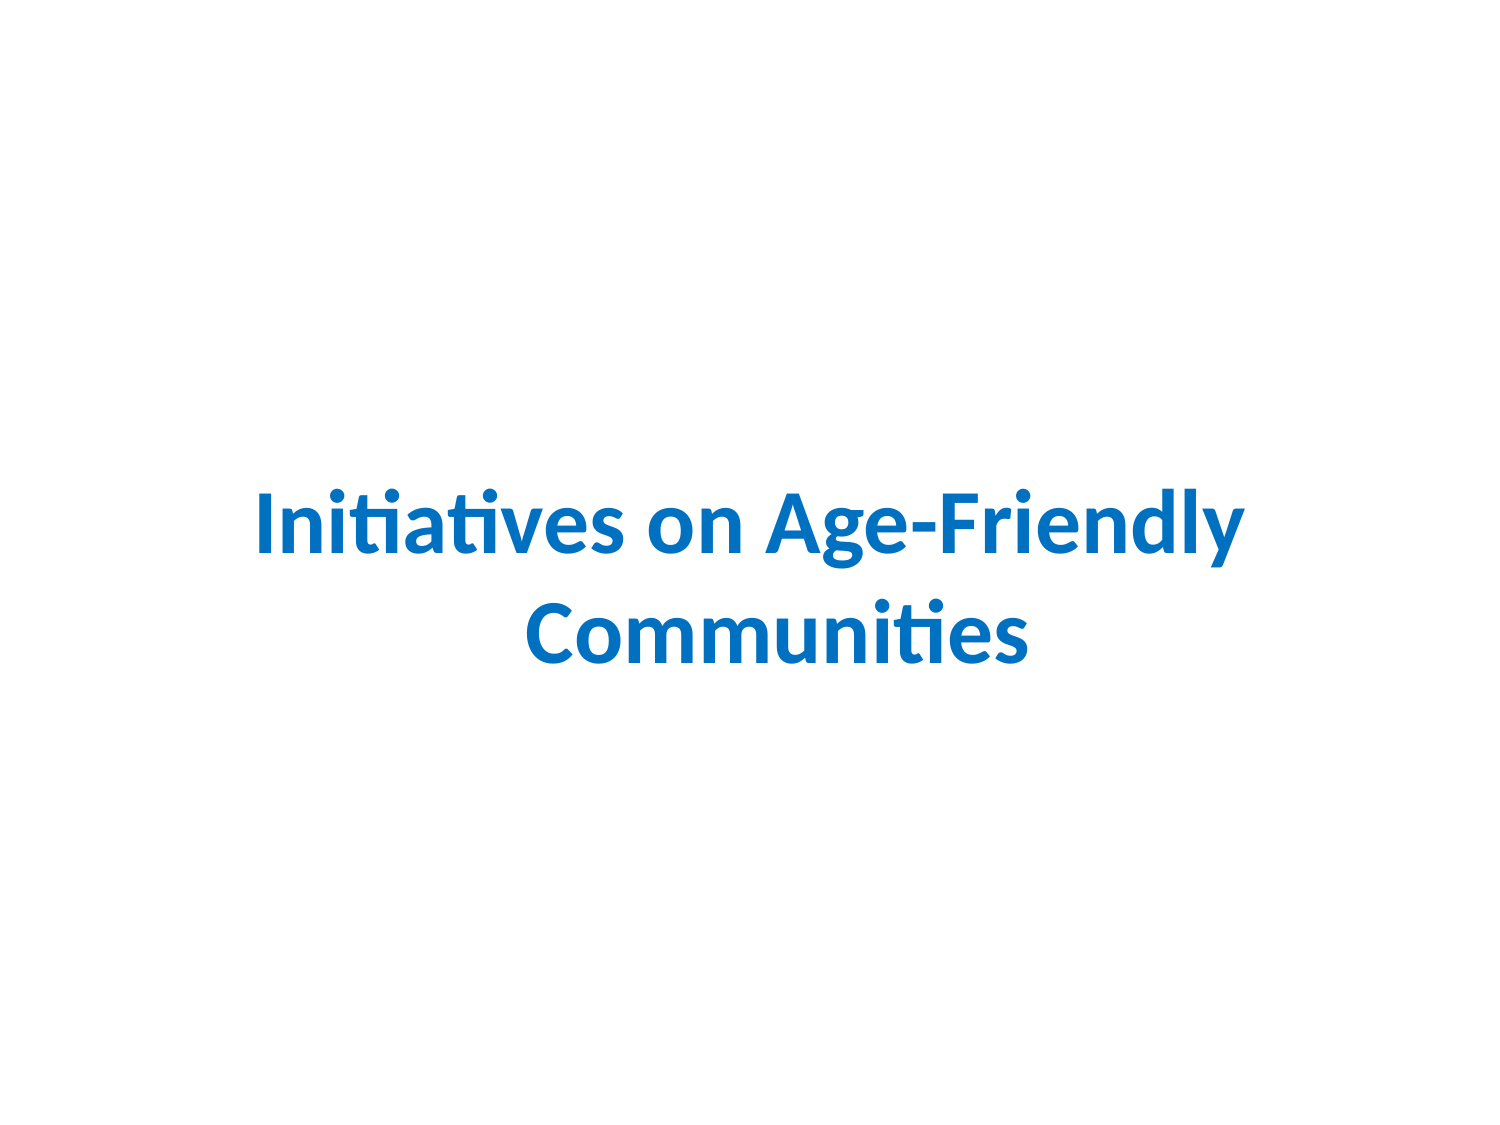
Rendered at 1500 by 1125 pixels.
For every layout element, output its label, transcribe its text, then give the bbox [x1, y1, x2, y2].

list Initiatives on Age-Friendly Communities [75, 262, 1425, 1005]
